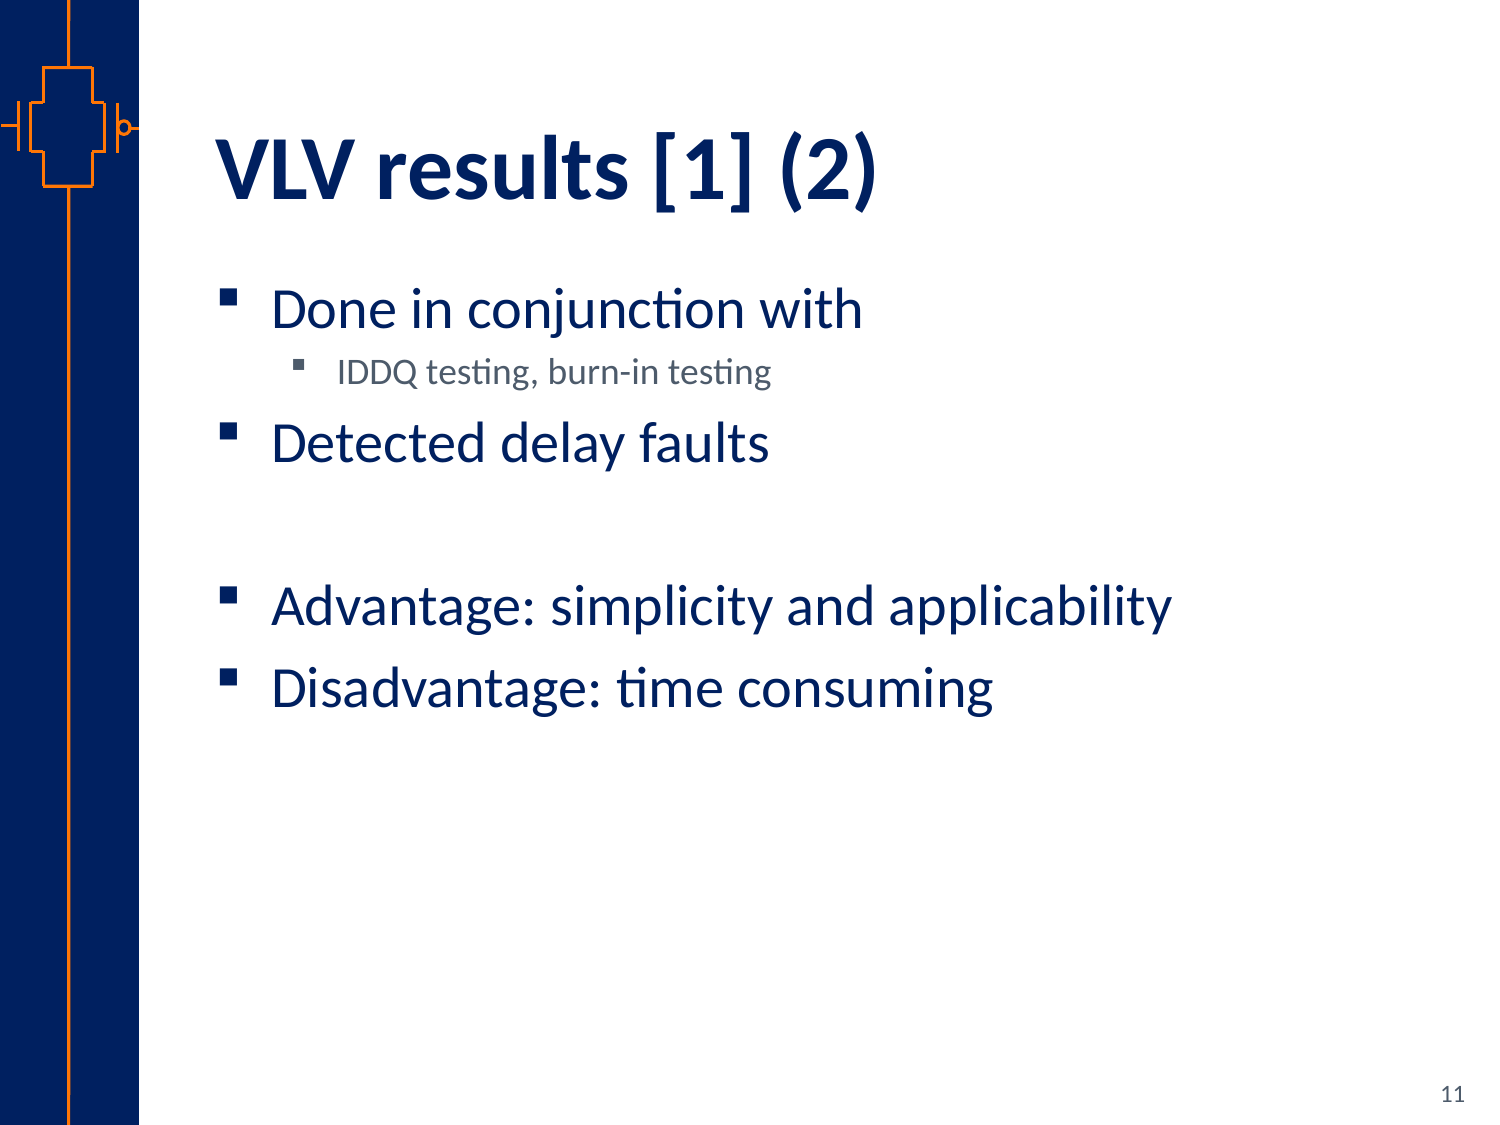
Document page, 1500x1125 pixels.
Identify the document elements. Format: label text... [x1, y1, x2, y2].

list Done in conjunction with IDDQ testing, burn-in testing Detected delay faults Advantage: simplicity and applicability Disadvantage: time consuming [200, 262, 1425, 988]
title VLV results [1] (2) [200, 37, 1388, 225]
slide_number 11 [1425, 1062, 1488, 1123]
